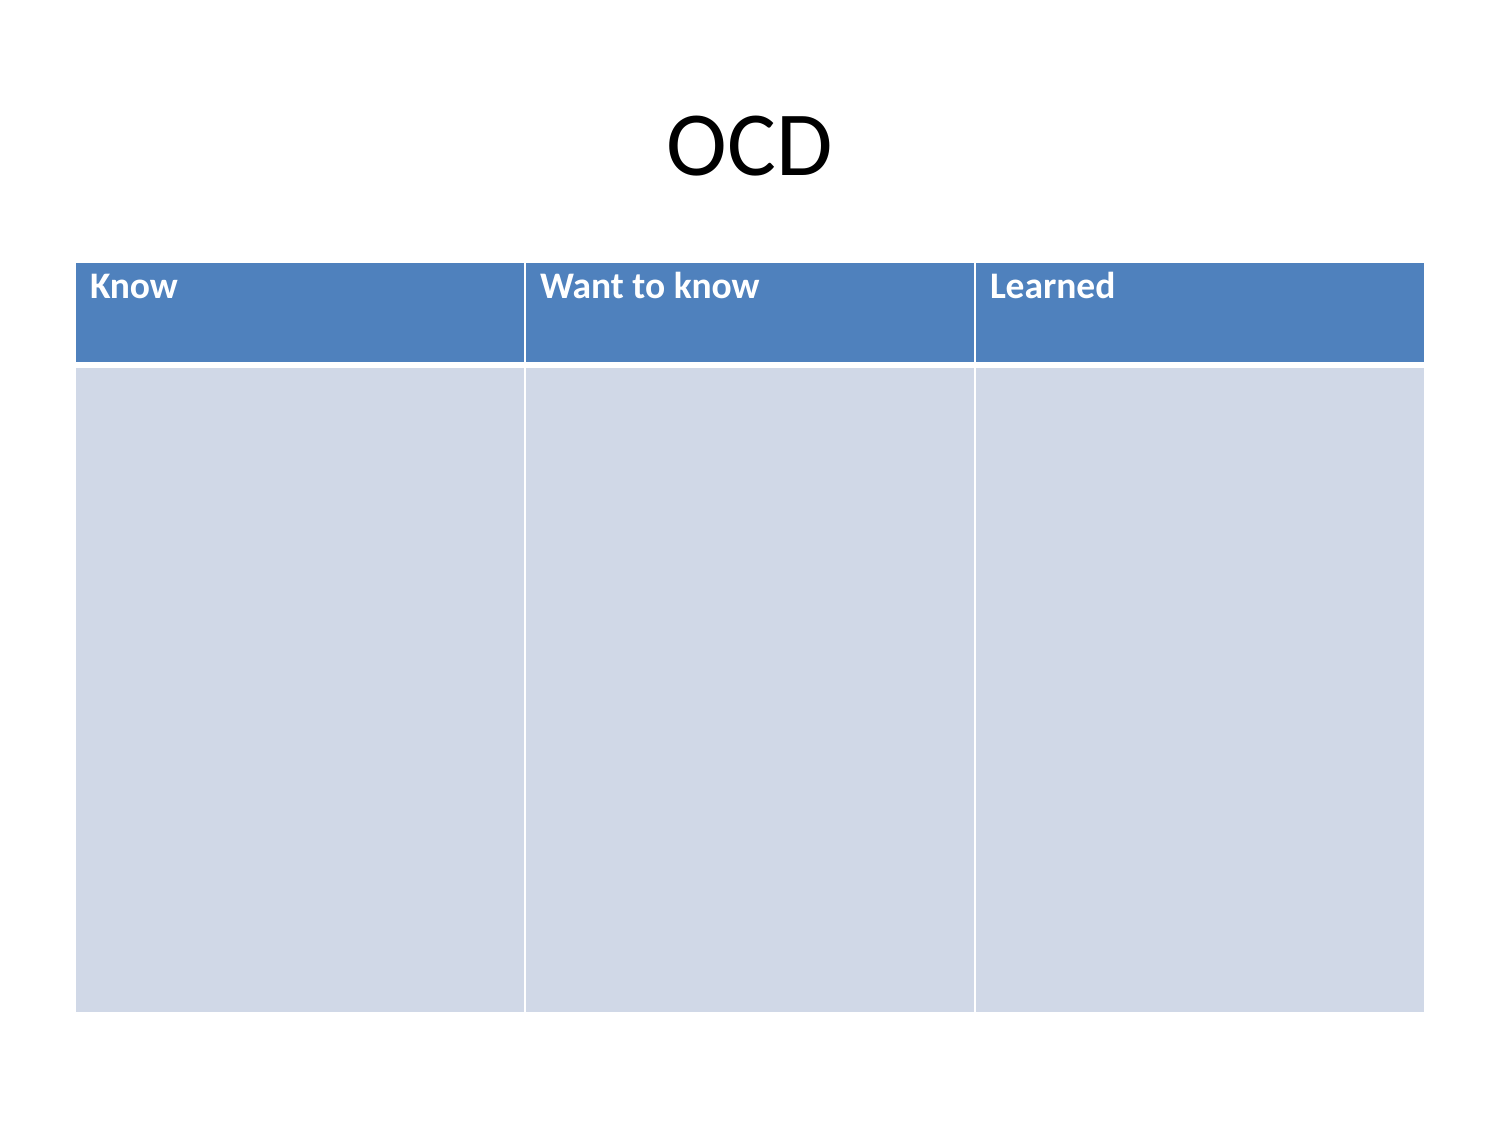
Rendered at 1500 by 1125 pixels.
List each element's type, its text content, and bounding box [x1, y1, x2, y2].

table_header Want to know [526, 263, 974, 362]
title OCD [75, 45, 1425, 233]
table_cell [526, 368, 974, 1012]
table_cell [76, 368, 524, 1012]
table_header Learned [976, 263, 1424, 362]
table_header Know [76, 263, 524, 362]
table_cell [976, 368, 1424, 1012]
